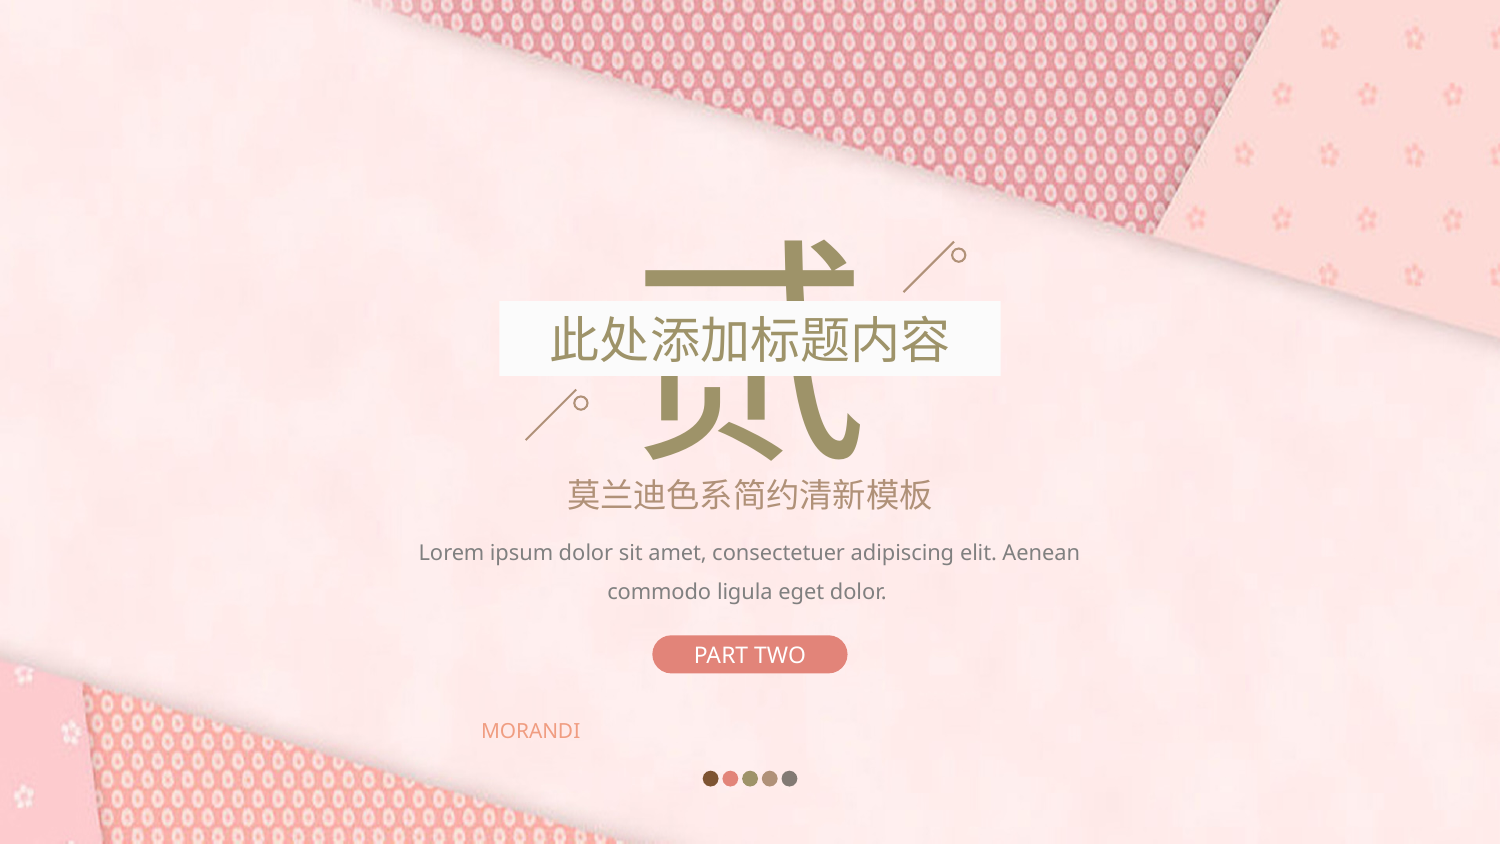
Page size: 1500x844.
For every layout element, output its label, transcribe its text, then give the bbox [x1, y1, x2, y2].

text_box [955, 247, 967, 263]
text_box 贰 [615, 376, 885, 497]
text_box 莫兰迪色系简约清新模板 [495, 466, 1005, 518]
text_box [903, 241, 955, 293]
text_box 贰 [615, 194, 885, 301]
text_box [577, 395, 589, 411]
text_box Lorem ipsum dolor sit amet, consectetuer adipiscing elit. Aenean commodo ligula eget dolor. [384, 518, 1116, 612]
text_box MORANDI [466, 710, 1030, 751]
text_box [741, 731, 758, 826]
picture [0, 0, 1500, 844]
text_box 此处添加标题内容 [499, 301, 1001, 376]
text_box PART TWO [651, 634, 849, 675]
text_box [525, 389, 577, 441]
